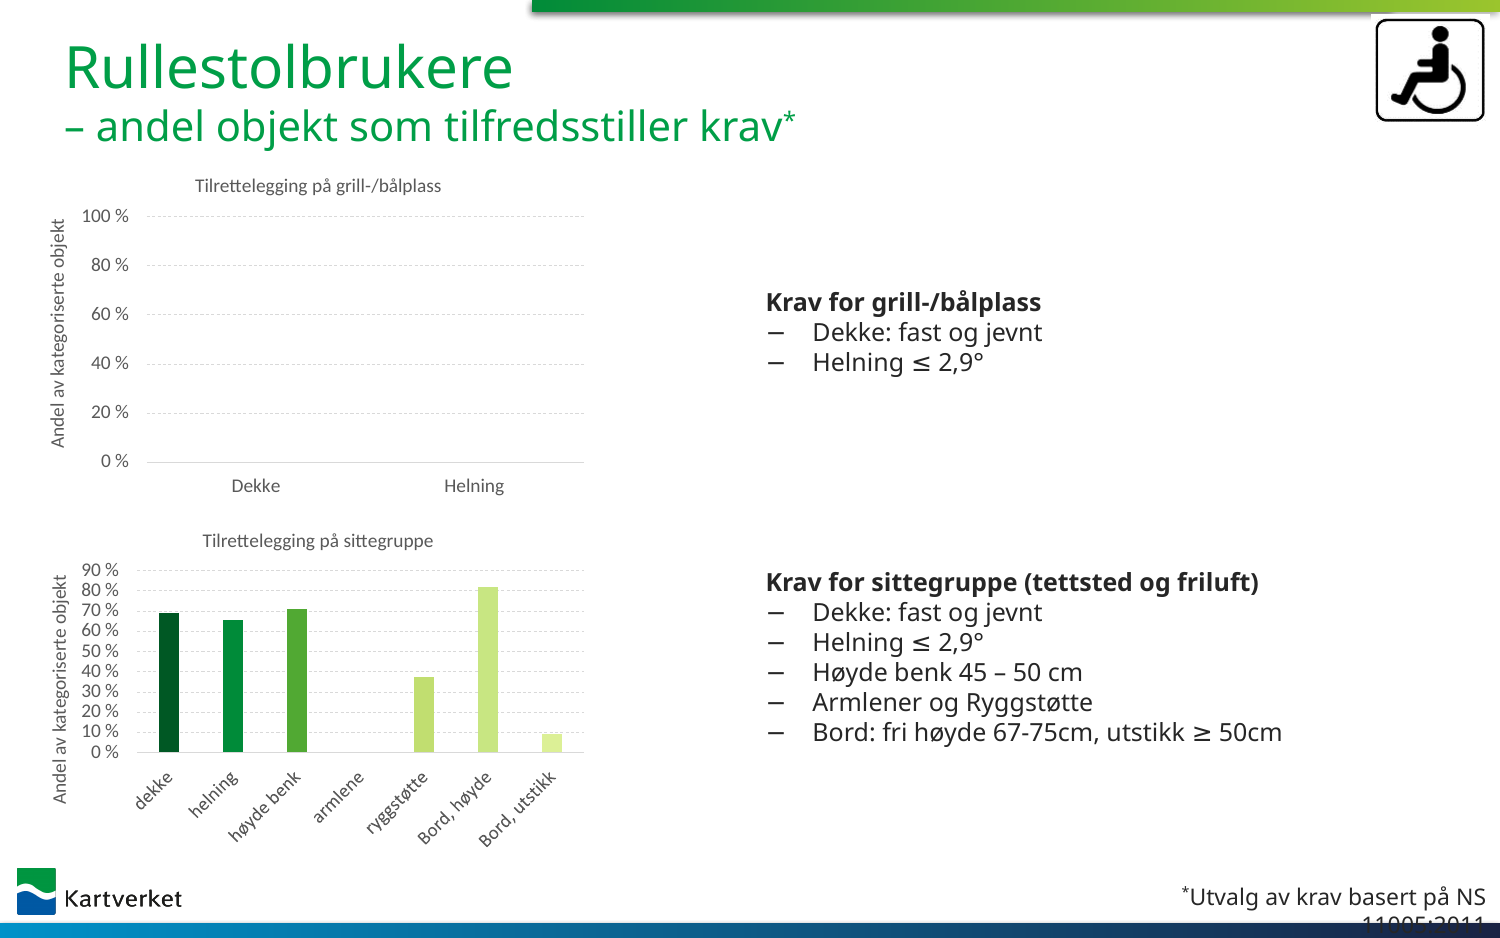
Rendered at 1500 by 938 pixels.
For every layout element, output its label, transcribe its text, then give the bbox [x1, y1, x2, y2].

text_box Krav for grill-/bålplass Dekke: fast og jevnt Helning ≤ 2,9° [750, 279, 1452, 384]
picture [41, 520, 595, 859]
text_box Rullestolbrukere – andel objekt som tilfredsstiller krav* [49, 14, 1431, 158]
text_box *Utvalg av krav basert på NS 11005:2011 [1068, 873, 1500, 938]
text_box Krav for sittegruppe (tettsted og friluft) Dekke: fast og jevnt Helning ≤ 2,9° Høyde benk 45 – 50 cm Armlener og Ryggstøtte Bord: fri høyde 67-75cm, utstikk ≥ 50cm [750, 559, 1500, 754]
picture [41, 166, 595, 505]
picture [1371, 13, 1491, 127]
